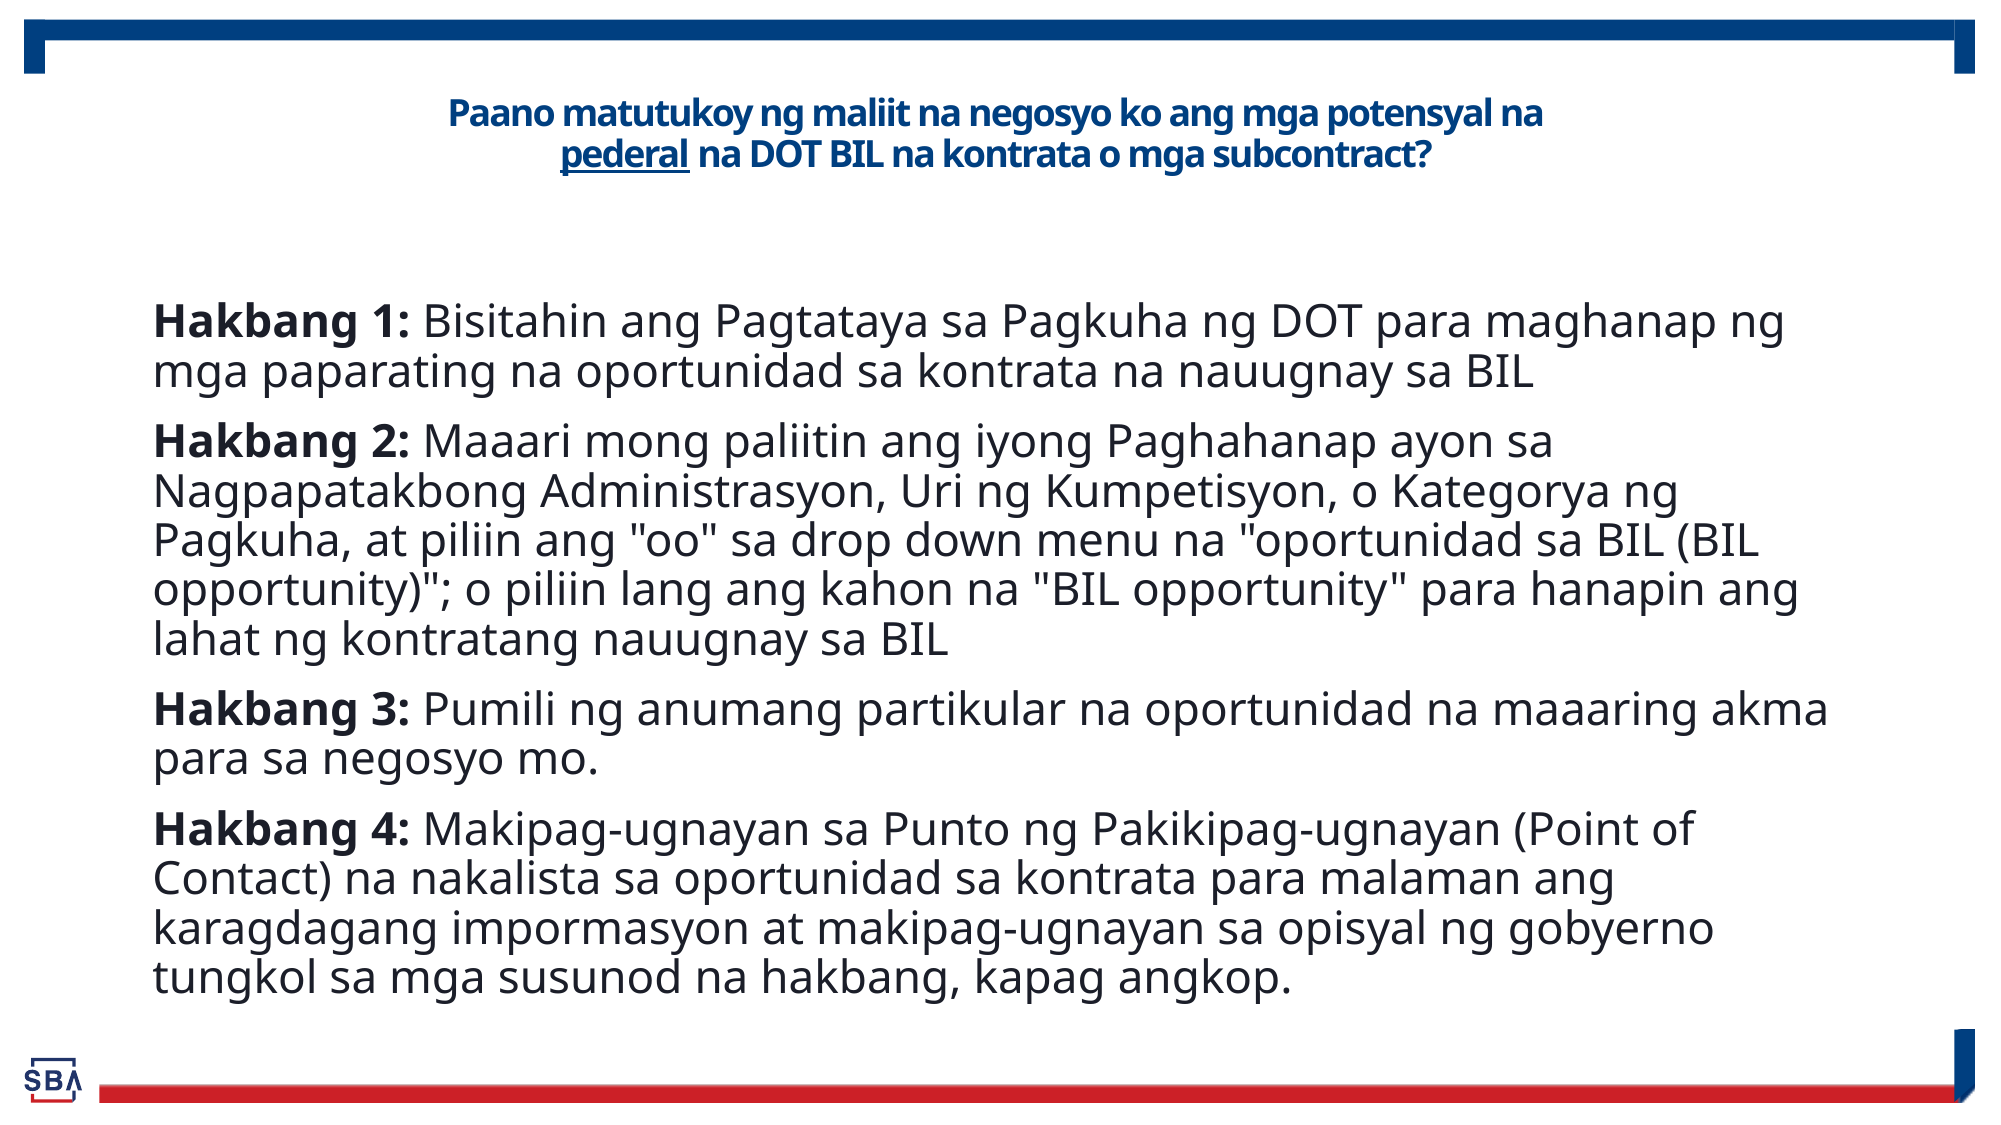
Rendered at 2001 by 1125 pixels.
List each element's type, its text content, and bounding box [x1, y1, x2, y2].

title Paano matutukoy ng maliit na negosyo ko ang mga potensyal na pederal na DOT BIL na kontrata o mga subcontract? [137, 87, 1863, 186]
list Hakbang 1: Bisitahin ang Pagtataya sa Pagkuha ng DOT para maghanap ng mga paparating na oportunidad sa kontrata na nauugnay sa BIL Hakbang 2: Maaari mong paliitin ang iyong Paghahanap ayon sa Nagpapatakbong Administrasyon, Uri ng Kumpetisyon, o Kategorya ng Pagkuha, at piliin ang "oo" sa drop down menu na "oportunidad sa BIL (BIL opportunity)"; o piliin lang ang kahon na "BIL opportunity" para hanapin ang lahat ng kontratang nauugnay sa BIL Hakbang 3: Pumili ng anumang partikular na oportunidad na maaaring akma para sa negosyo mo. Hakbang 4: Makipag-ugnayan sa Punto ng Pakikipag-ugnayan (Point of Contact) na nakalista sa oportunidad sa kontrata para malaman ang karagdagang impormasyon at makipag-ugnayan sa opisyal ng gobyerno tungkol sa mga susunod na hakbang, kapag angkop. [137, 290, 1863, 1076]
